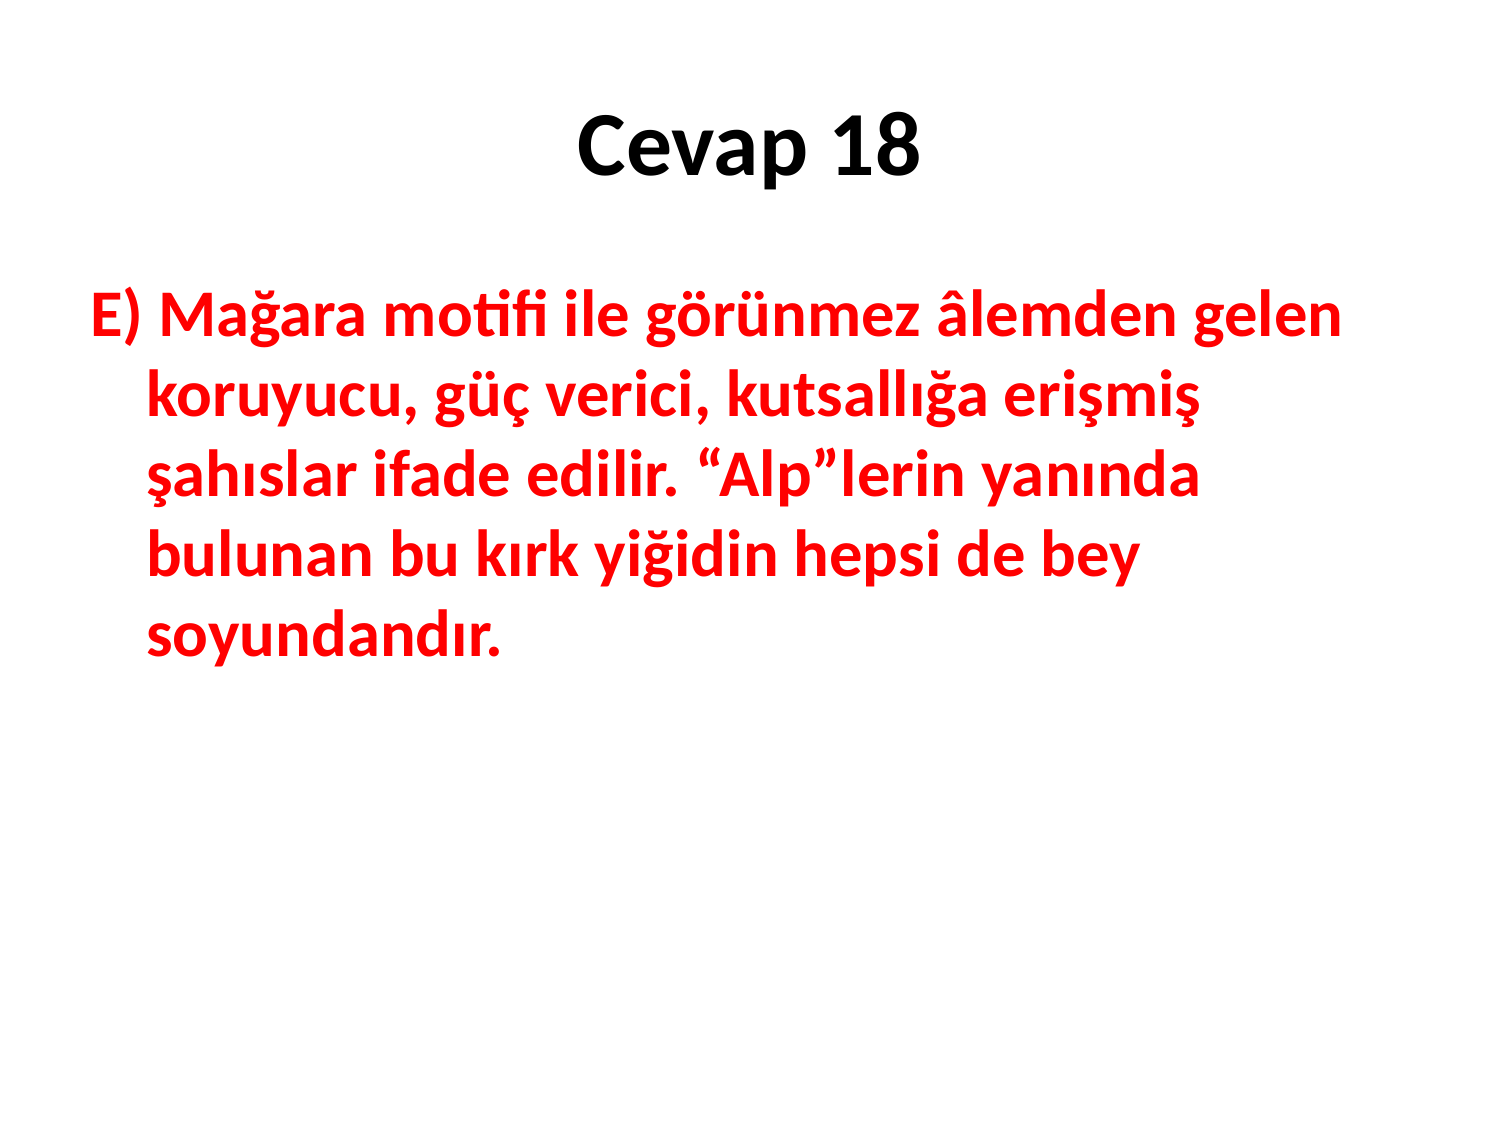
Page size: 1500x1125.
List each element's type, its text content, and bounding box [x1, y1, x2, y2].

list E) Mağara motifi ile görünmez âlemden gelen koruyucu, güç verici, kutsallığa erişmiş şahıslar ifade edilir. “Alp”lerin yanında bulunan bu kırk yiğidin hepsi de bey soyundandır. [75, 262, 1425, 1005]
title Cevap 18 [75, 45, 1425, 233]
